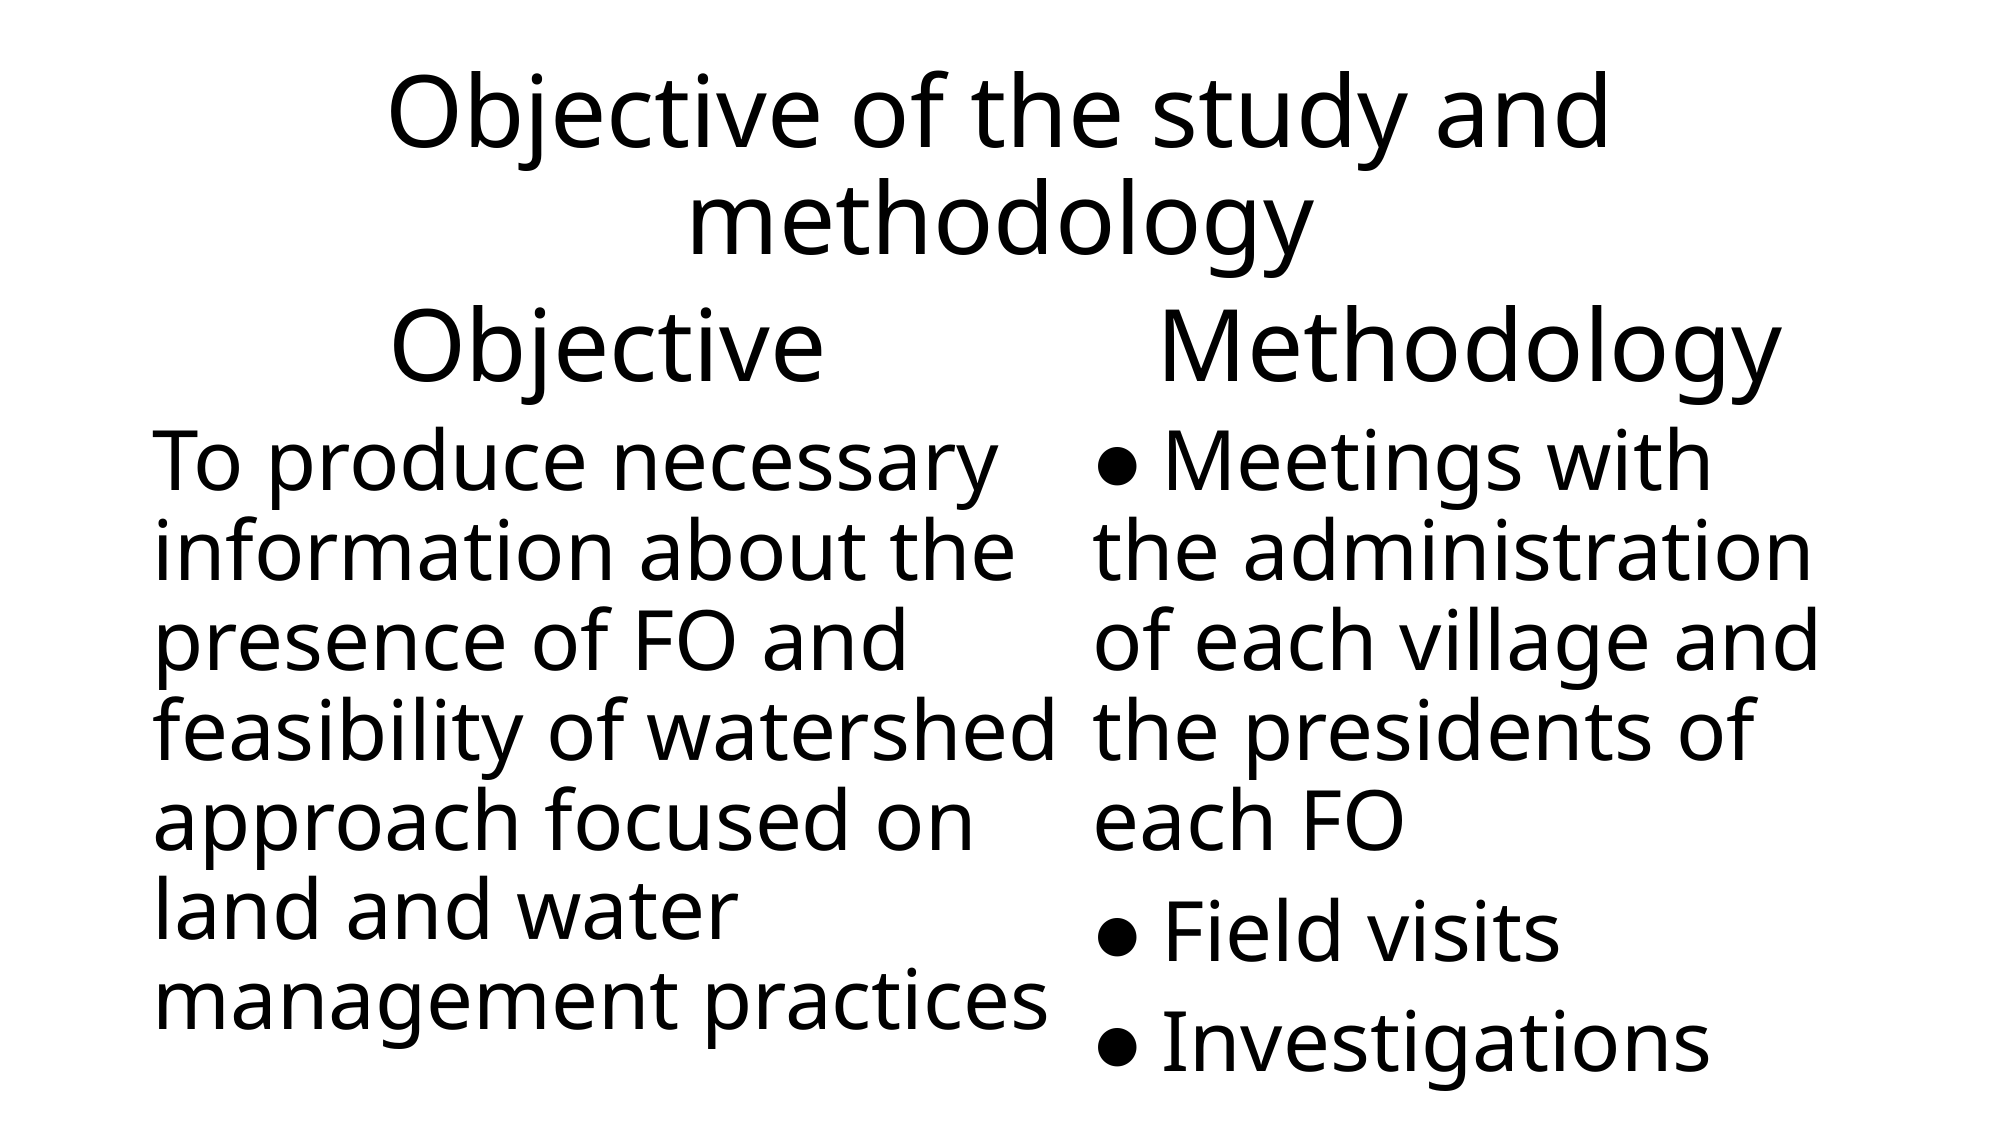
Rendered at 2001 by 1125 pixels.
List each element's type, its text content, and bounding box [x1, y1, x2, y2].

list ● Meetings with the administration of each village and the presidents of each FO ● Field visits ● Investigations [1077, 410, 1863, 1016]
list Objective [137, 275, 1077, 410]
list Methodology [1077, 275, 1863, 410]
title Objective of the study and methodology [137, 59, 1863, 275]
list To produce necessary information about the presence of FO and feasibility of watershed approach focused on land and water management practices [137, 410, 1078, 1061]
